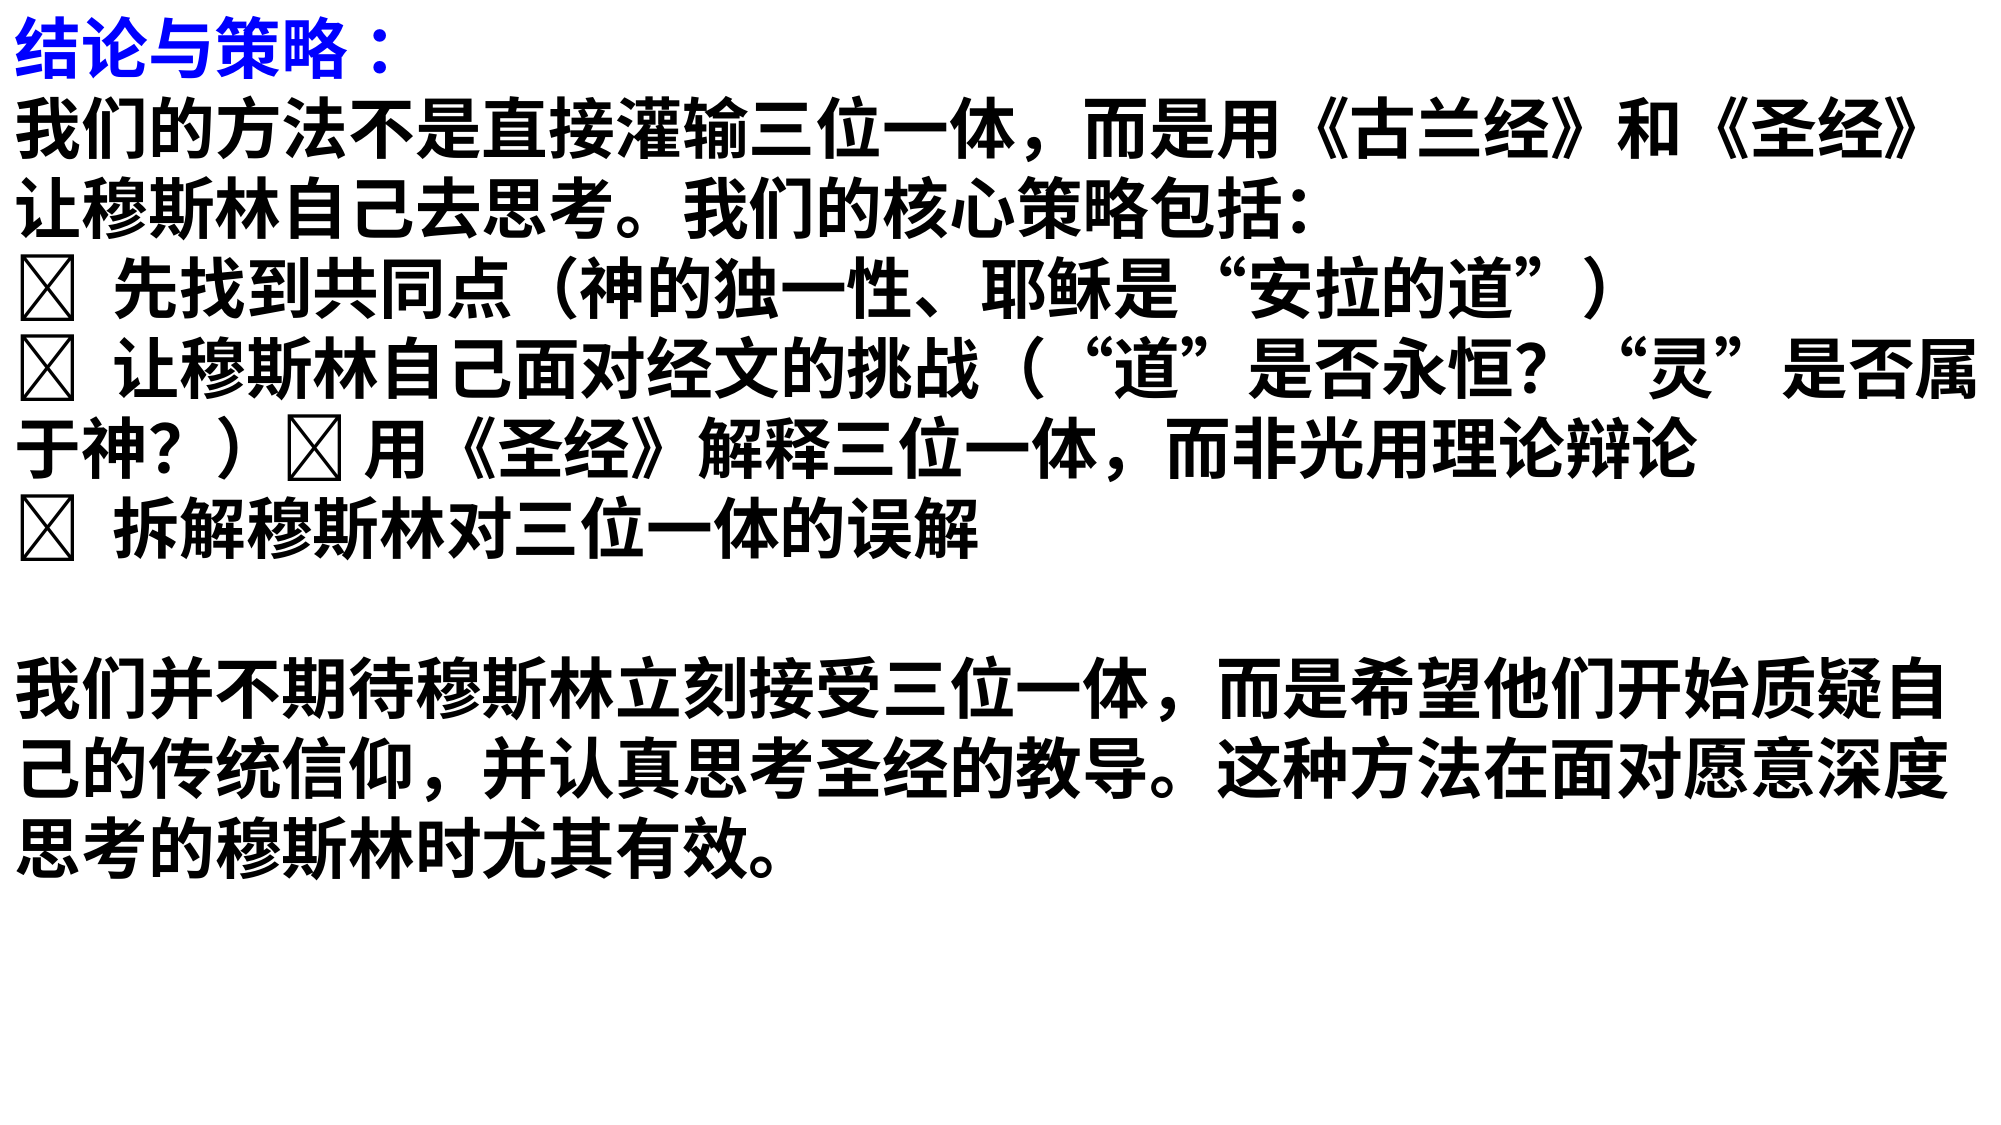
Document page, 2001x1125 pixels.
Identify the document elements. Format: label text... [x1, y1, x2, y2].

text_box 结论与策略 ： 我们的方法不是直接灌输三位一体，而是用《古兰经》和《圣经》让穆斯林自己去思考。我们的核心策略包括： ✅ 先找到共同点（神的独一性、耶稣是“安拉的道”） ✅ 让穆斯林自己面对经文的挑战（“道”是否永恒？“灵”是否属于神？）✅ 用《圣经》解释三位一体，而非光用理论辩论 ✅ 拆解穆斯林对三位一体的误解 我们并不期待穆斯林立刻接受三位一体，而是希望他们开始质疑自己的传统信仰，并认真思考圣经的教导。这种方法在面对愿意深度思考的穆斯林时尤其有效。 [0, 0, 2000, 895]
